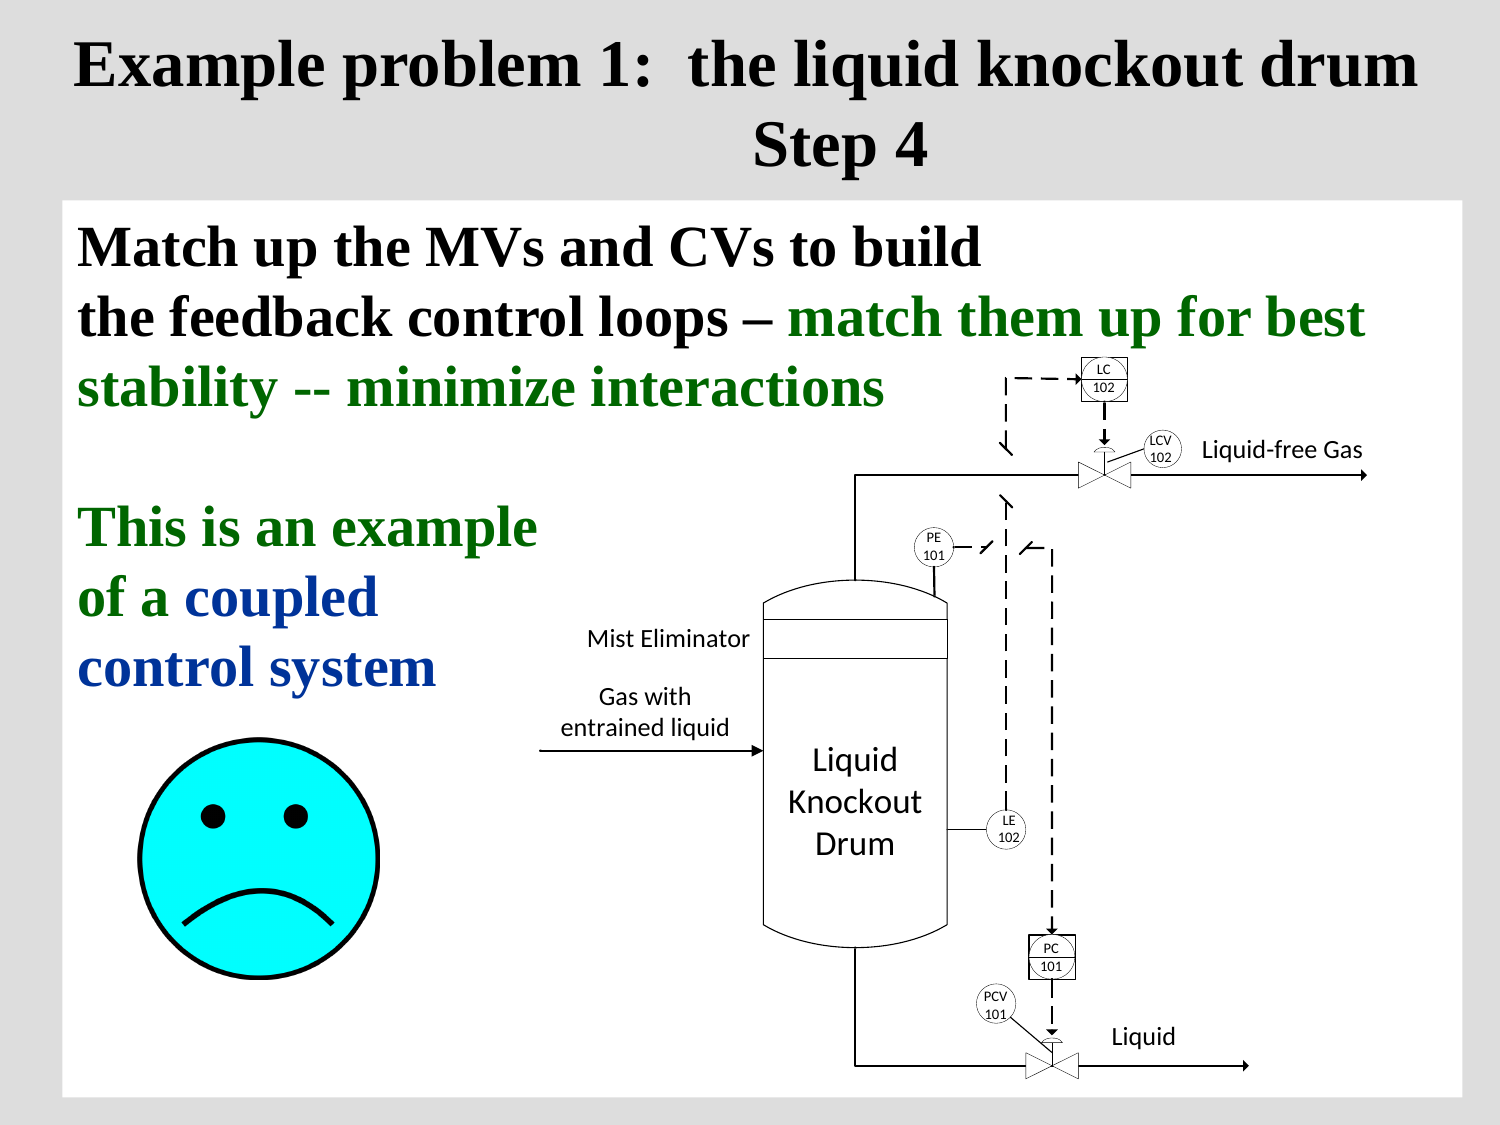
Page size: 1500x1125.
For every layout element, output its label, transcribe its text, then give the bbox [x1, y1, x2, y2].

text_box Match up the MVs and CVs to build the feedback control loops – match them up for best stability -- minimize interactions This is an example of a coupled control system [62, 200, 1463, 1098]
picture [137, 737, 380, 980]
picture [537, 354, 1369, 1081]
title Example problem 1: the liquid knockout drum Step 4 [41, 24, 1454, 175]
